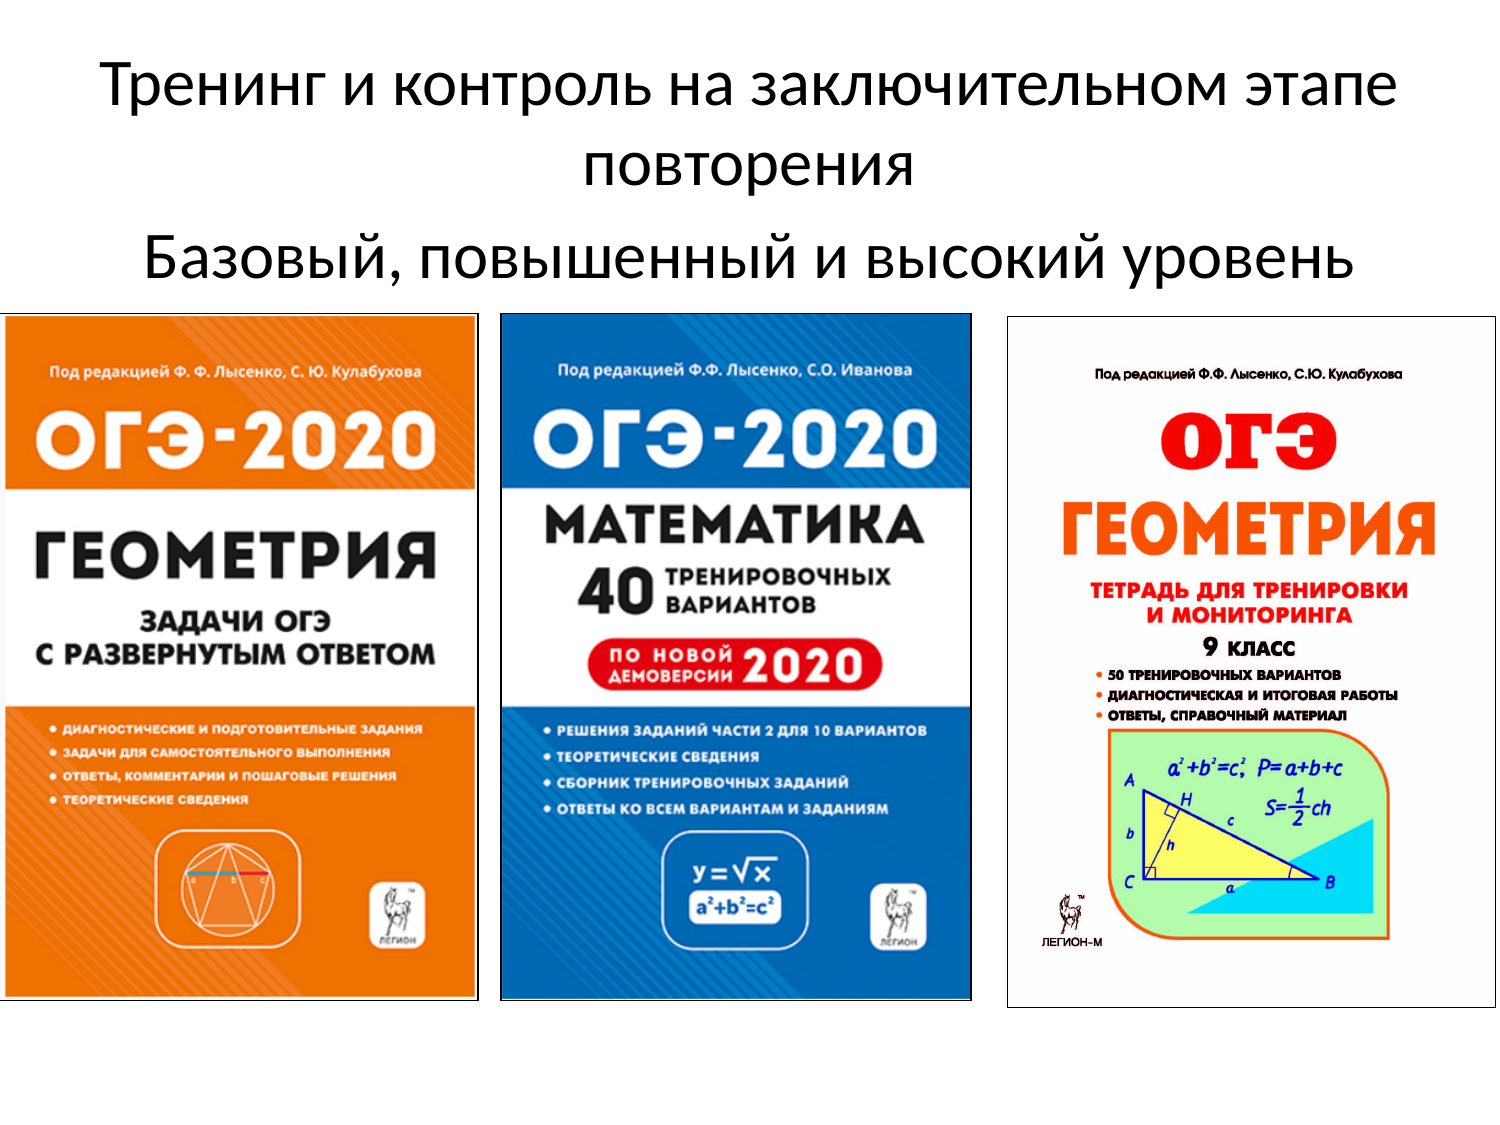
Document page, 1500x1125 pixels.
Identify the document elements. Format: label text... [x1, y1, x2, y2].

picture [501, 314, 971, 1000]
picture [0, 314, 478, 1000]
picture [1007, 316, 1497, 1008]
list Тренинг и контроль на заключительном этапе повторения Базовый, повышенный и высокий уровень [53, 30, 1447, 362]
